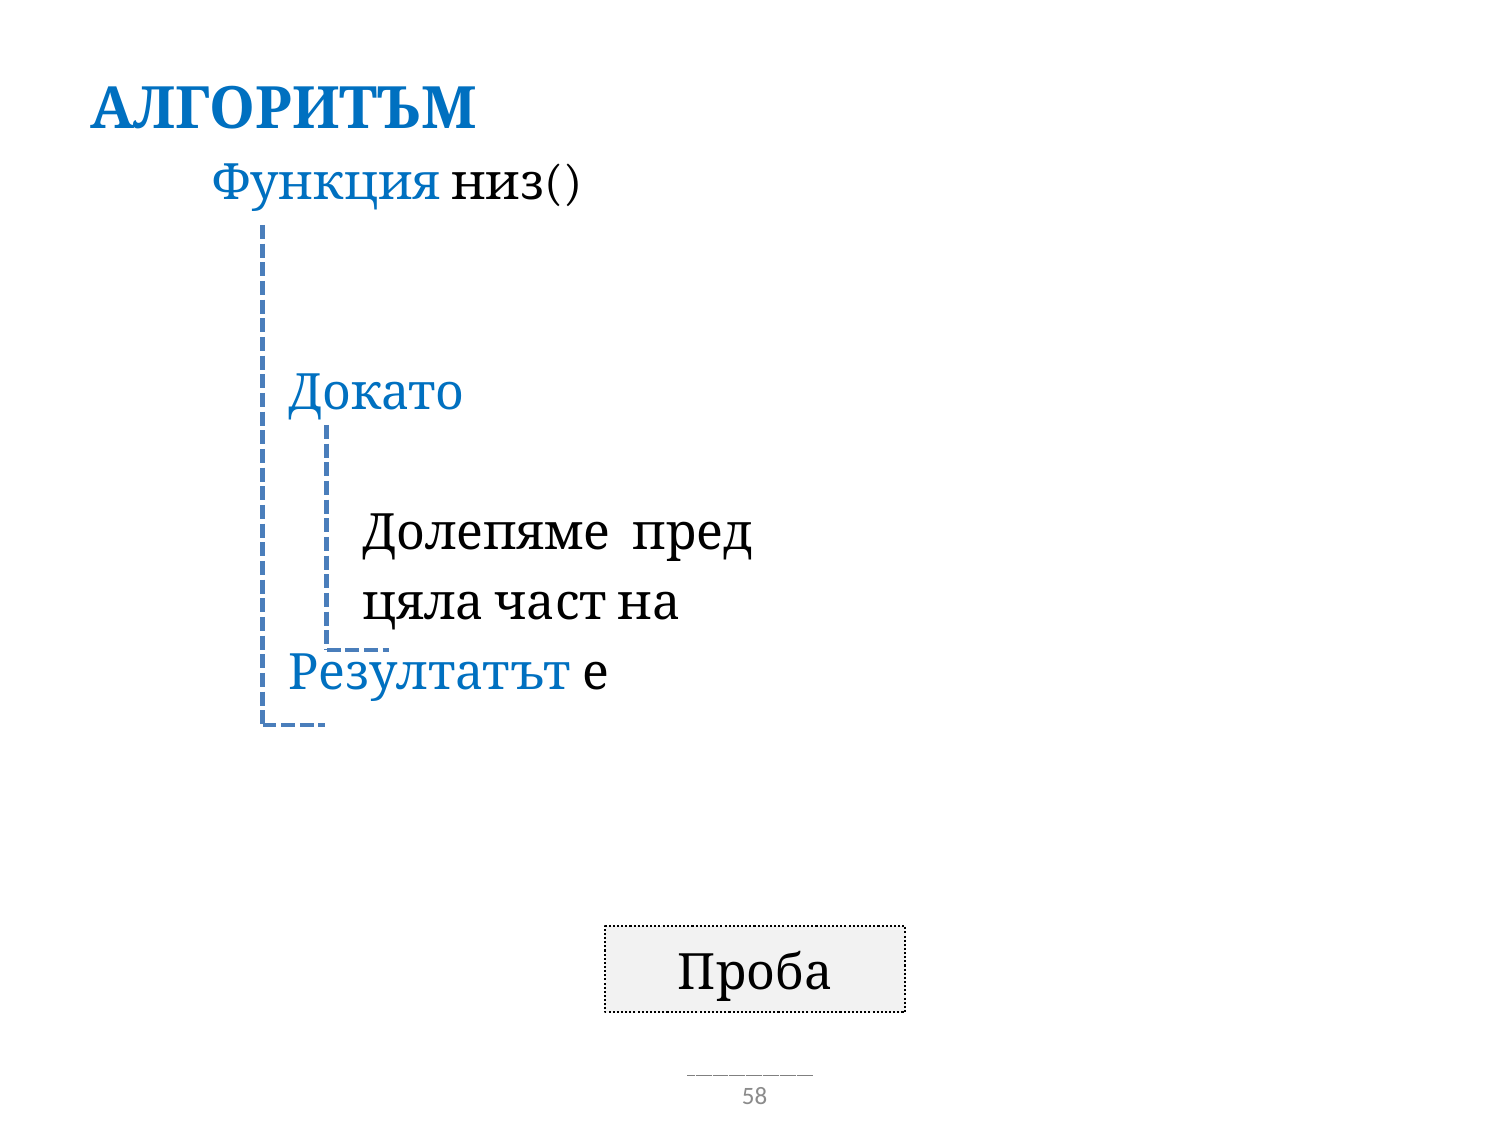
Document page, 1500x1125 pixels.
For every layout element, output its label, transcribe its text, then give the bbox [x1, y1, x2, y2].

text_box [326, 424, 390, 651]
slide_number 58 [579, 1065, 930, 1125]
text_box Проба [603, 924, 907, 1014]
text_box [262, 224, 326, 726]
